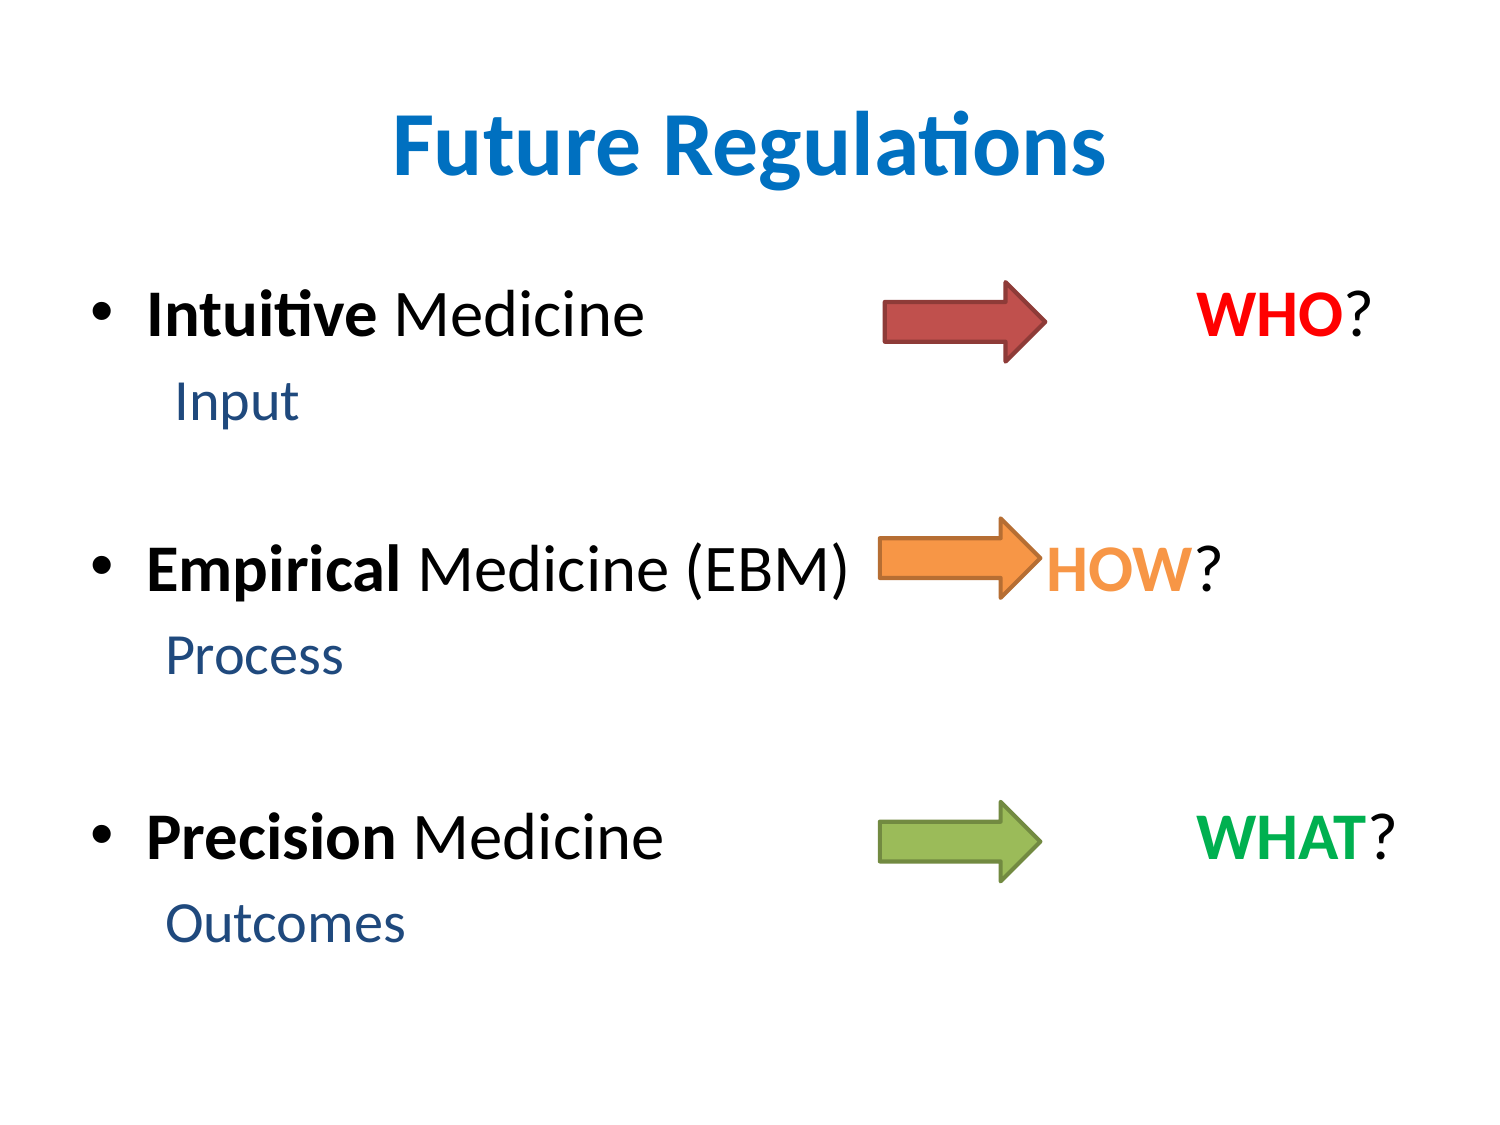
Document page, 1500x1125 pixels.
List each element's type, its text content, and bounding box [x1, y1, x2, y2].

text_box [877, 516, 1043, 600]
text_box [882, 280, 1048, 364]
list Intuitive Medicine WHO? Input Empirical Medicine (EBM) HOW? Process Precision Medicine WHAT? Outcomes [75, 262, 1425, 1005]
title Future Regulations [75, 45, 1425, 233]
text_box [877, 799, 1043, 884]
